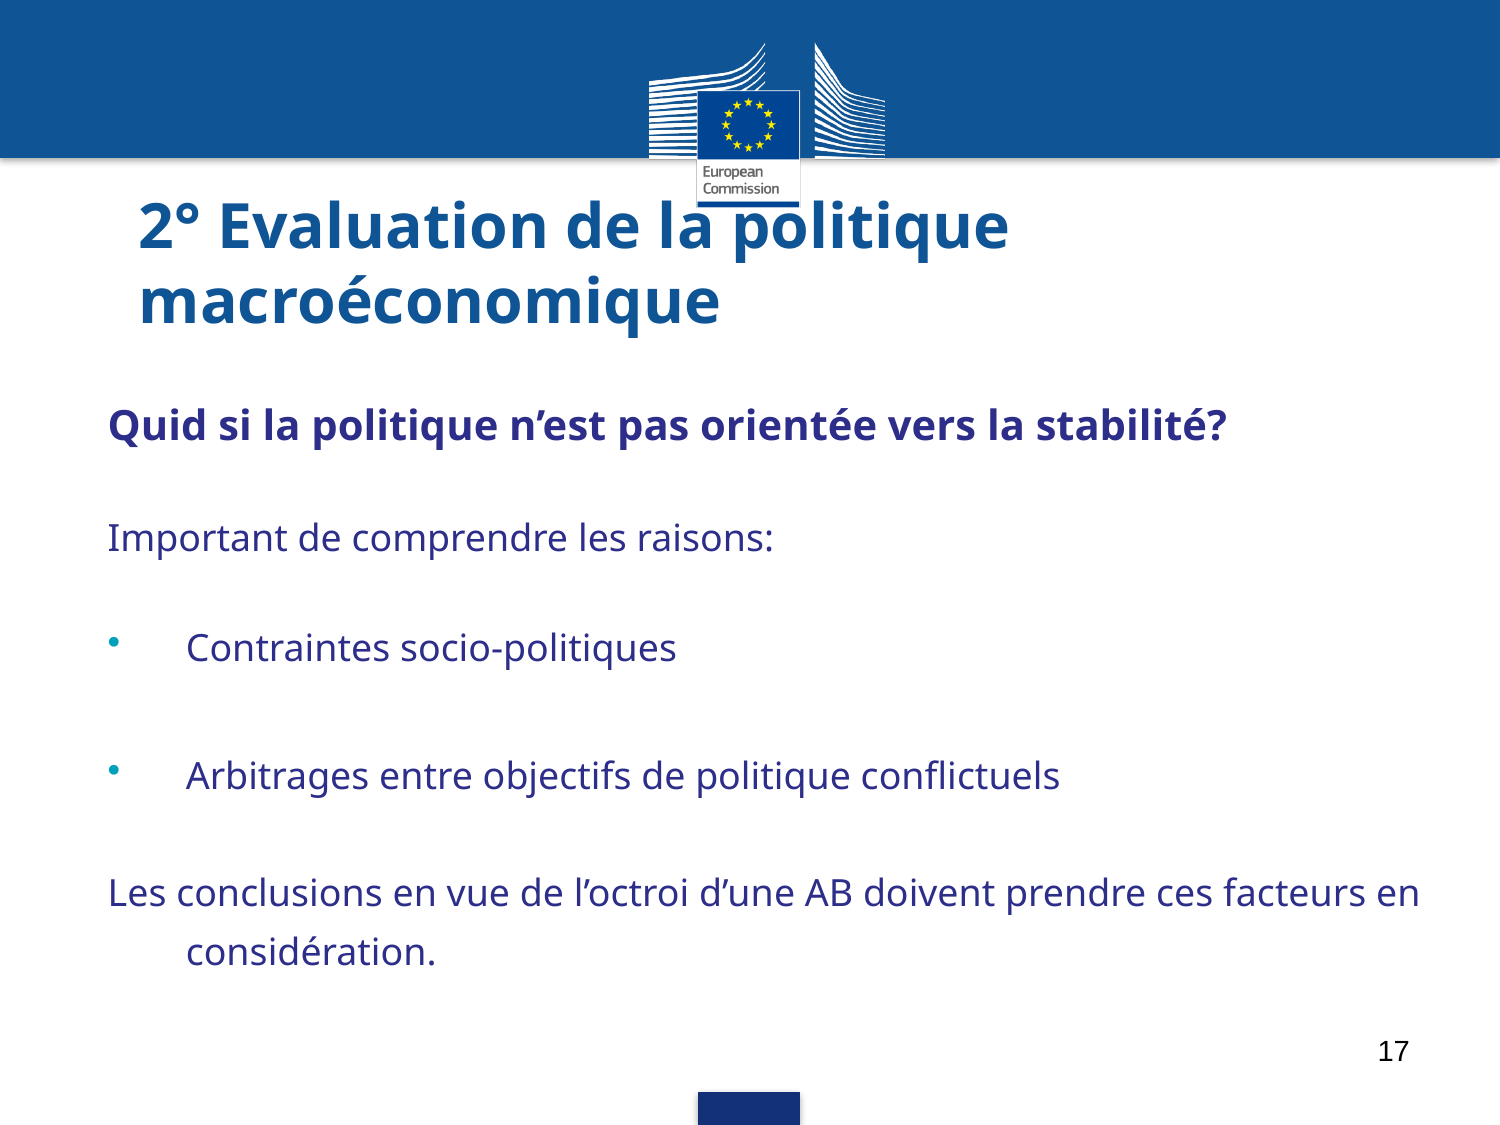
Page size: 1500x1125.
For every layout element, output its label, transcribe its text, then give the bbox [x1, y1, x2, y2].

list Quid si la politique n’est pas orientée vers la stabilité? Important de comprendre les raisons: Contraintes socio-politiques Arbitrages entre objectifs de politique conflictuels Les conclusions en vue de l’octroi d’une AB doivent prendre ces facteurs en considération. [17, 326, 1483, 1059]
slide_number 17 [1074, 1024, 1425, 1103]
picture [649, 42, 885, 208]
title 2° Evaluation de la politique macroéconomique [64, 219, 1416, 303]
